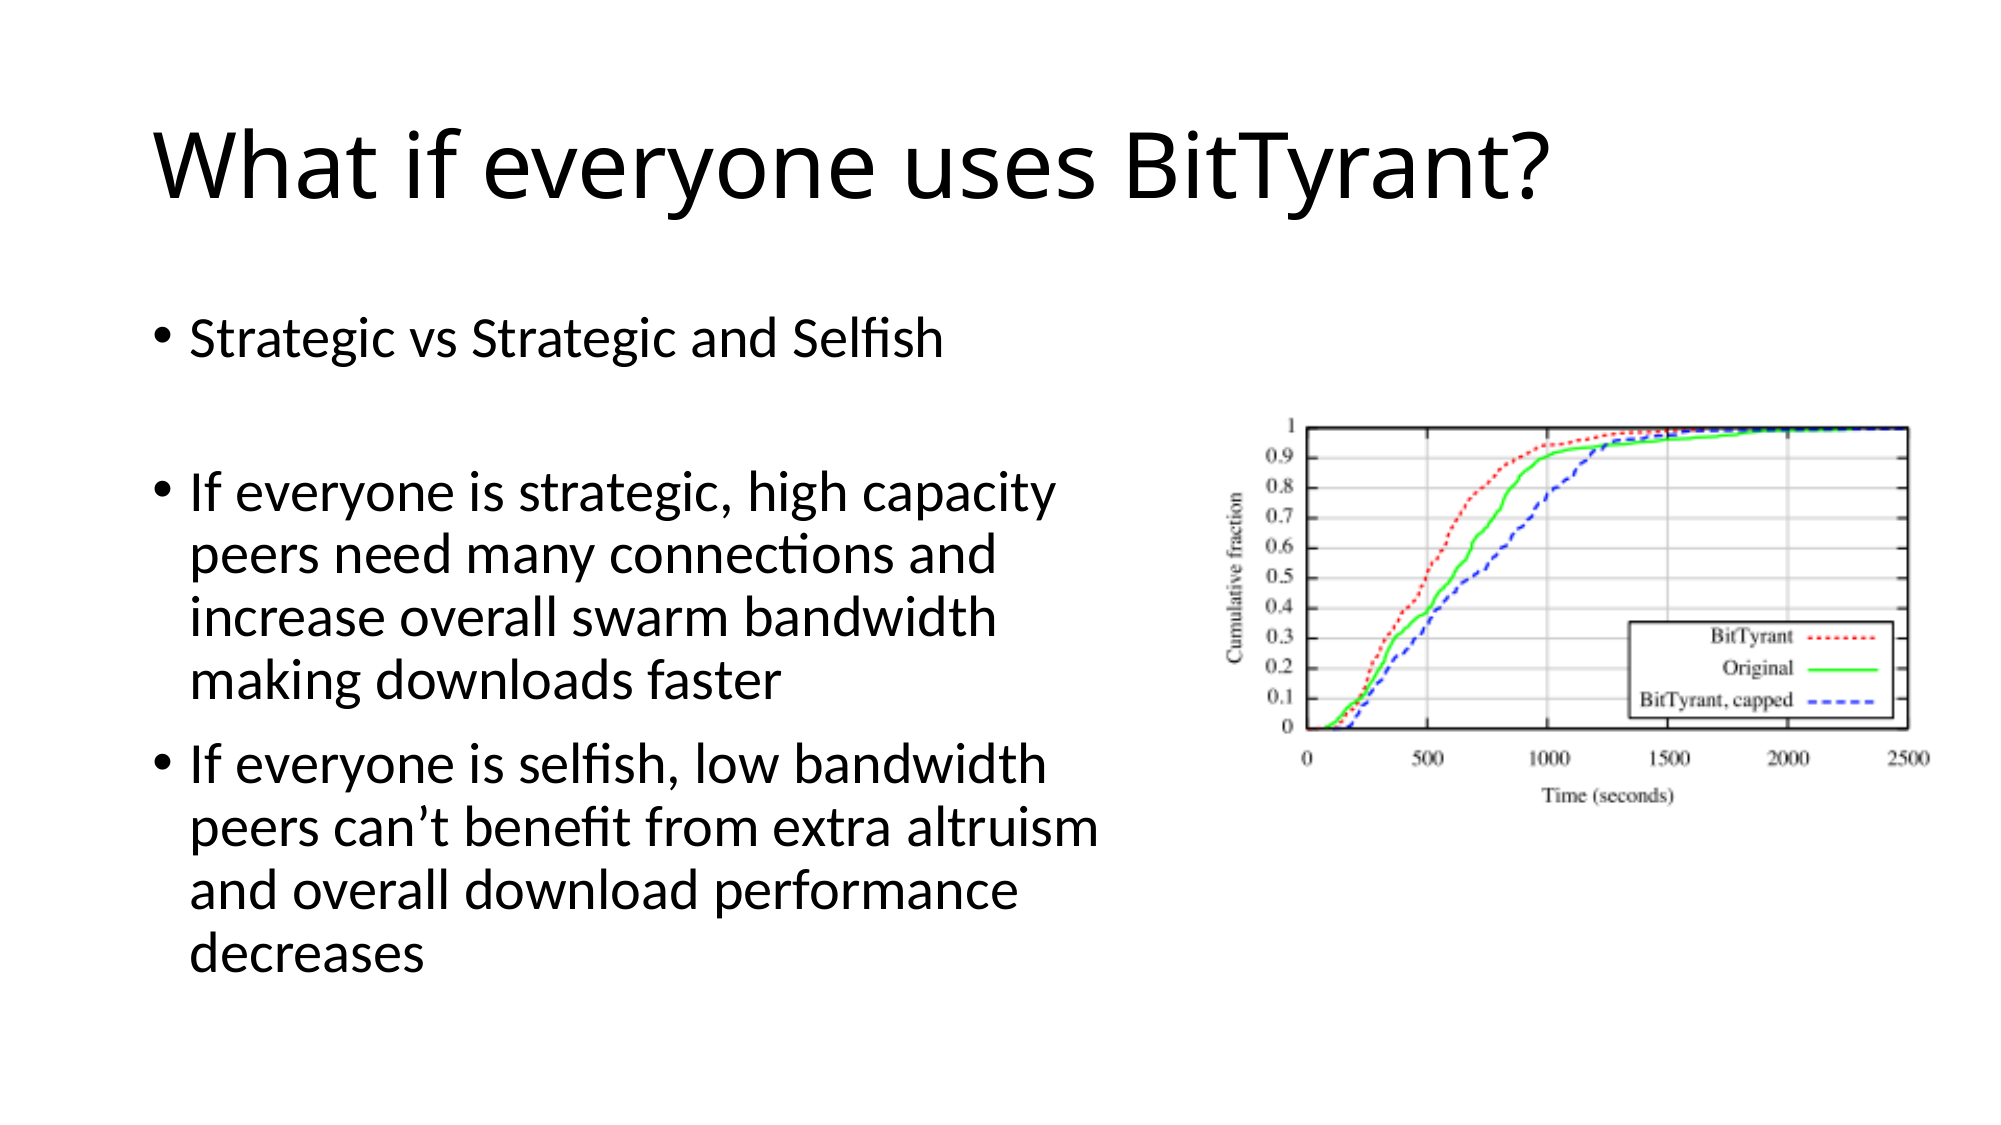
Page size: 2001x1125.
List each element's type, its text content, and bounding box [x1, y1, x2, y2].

list Strategic vs Strategic and Selfish If everyone is strategic, high capacity peers need many connections and increase overall swarm bandwidth making downloads faster If everyone is selfish, low bandwidth peers can’t benefit from extra altruism and overall download performance decreases [137, 299, 1184, 1014]
title What if everyone uses BitTyrant? [137, 59, 1863, 278]
picture [1183, 385, 1974, 826]
